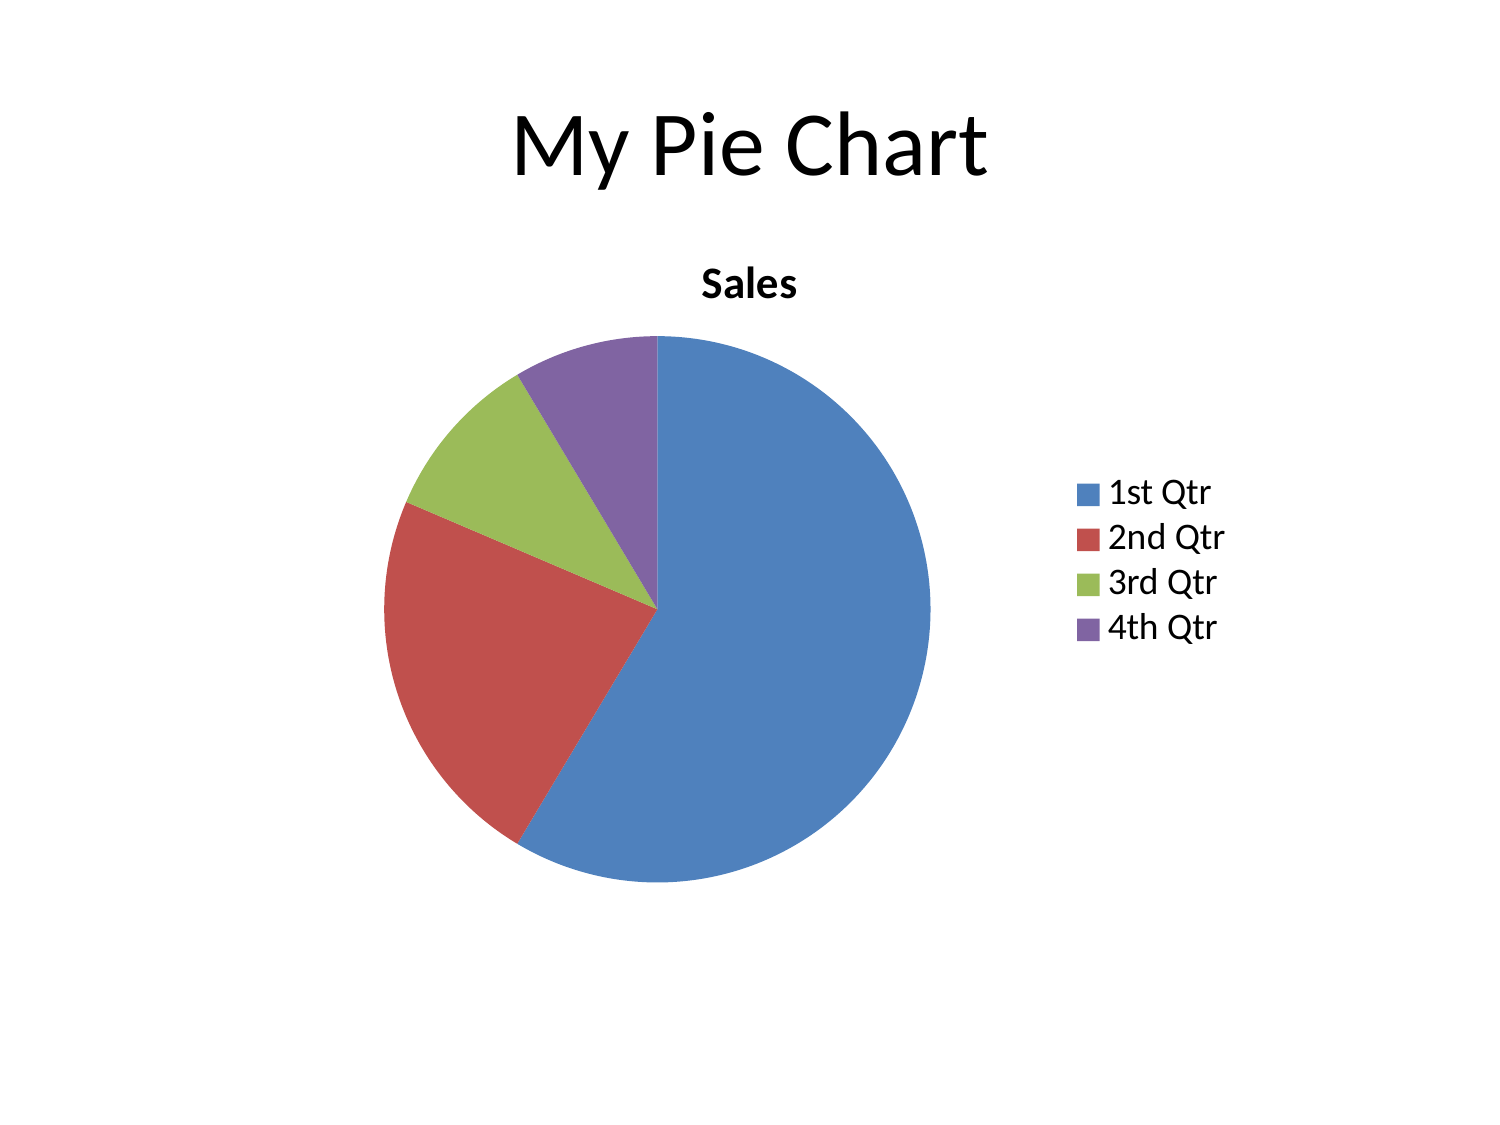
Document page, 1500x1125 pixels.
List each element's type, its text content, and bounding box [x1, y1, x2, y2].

chart [249, 228, 1251, 897]
title My Pie Chart [75, 45, 1425, 233]
